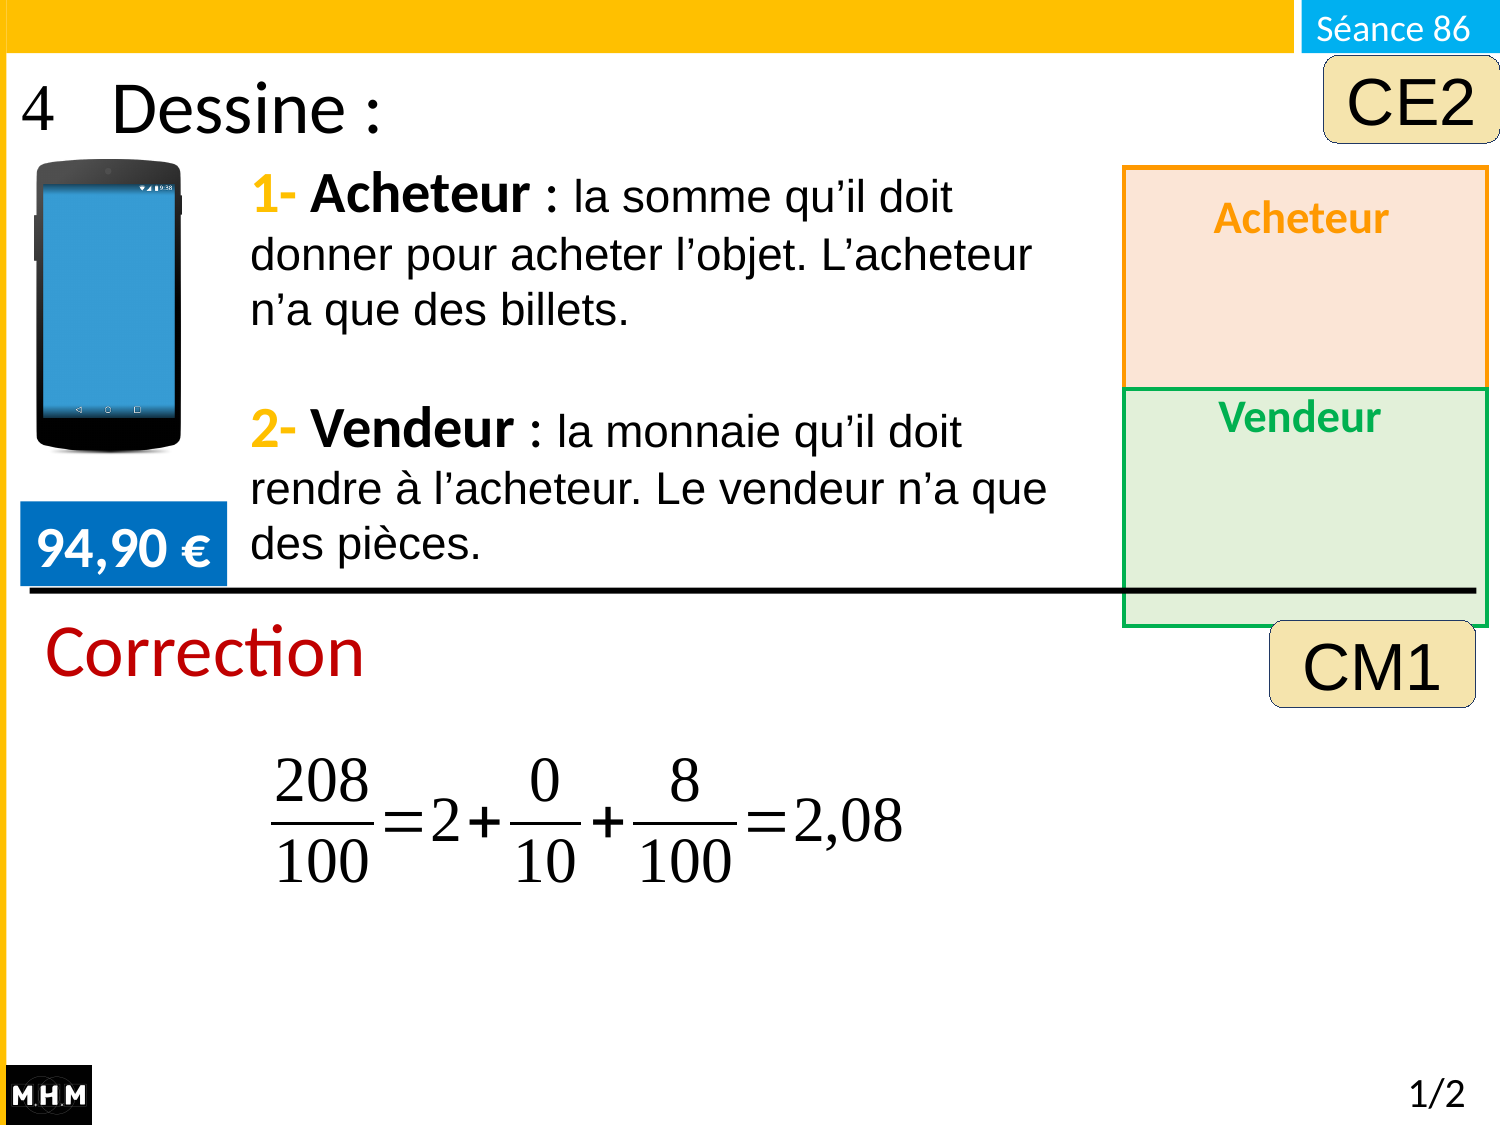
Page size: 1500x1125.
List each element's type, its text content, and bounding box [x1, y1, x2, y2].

picture [6, 1065, 92, 1125]
text_box Vendeur [1203, 366, 1418, 451]
text_box Acheteur [1198, 167, 1421, 252]
text_box CM1 [1269, 620, 1476, 708]
text_box CE2 [1323, 55, 1500, 144]
text_box 1- Acheteur : la somme qu’il doit donner pour acheter l’objet. L’acheteur n’a que des billets. 2- Vendeur : la monnaie qu’il doit rendre à l’acheteur. Le vendeur n’a que des pièces. [235, 133, 1103, 591]
title Dessine : [96, 60, 413, 160]
text_box [1122, 387, 1489, 628]
list 1/2 [1373, 1064, 1500, 1125]
text_box [1122, 165, 1489, 387]
text_box Correction [30, 602, 407, 702]
picture [33, 159, 183, 455]
text_box 94,90 € [20, 501, 228, 587]
